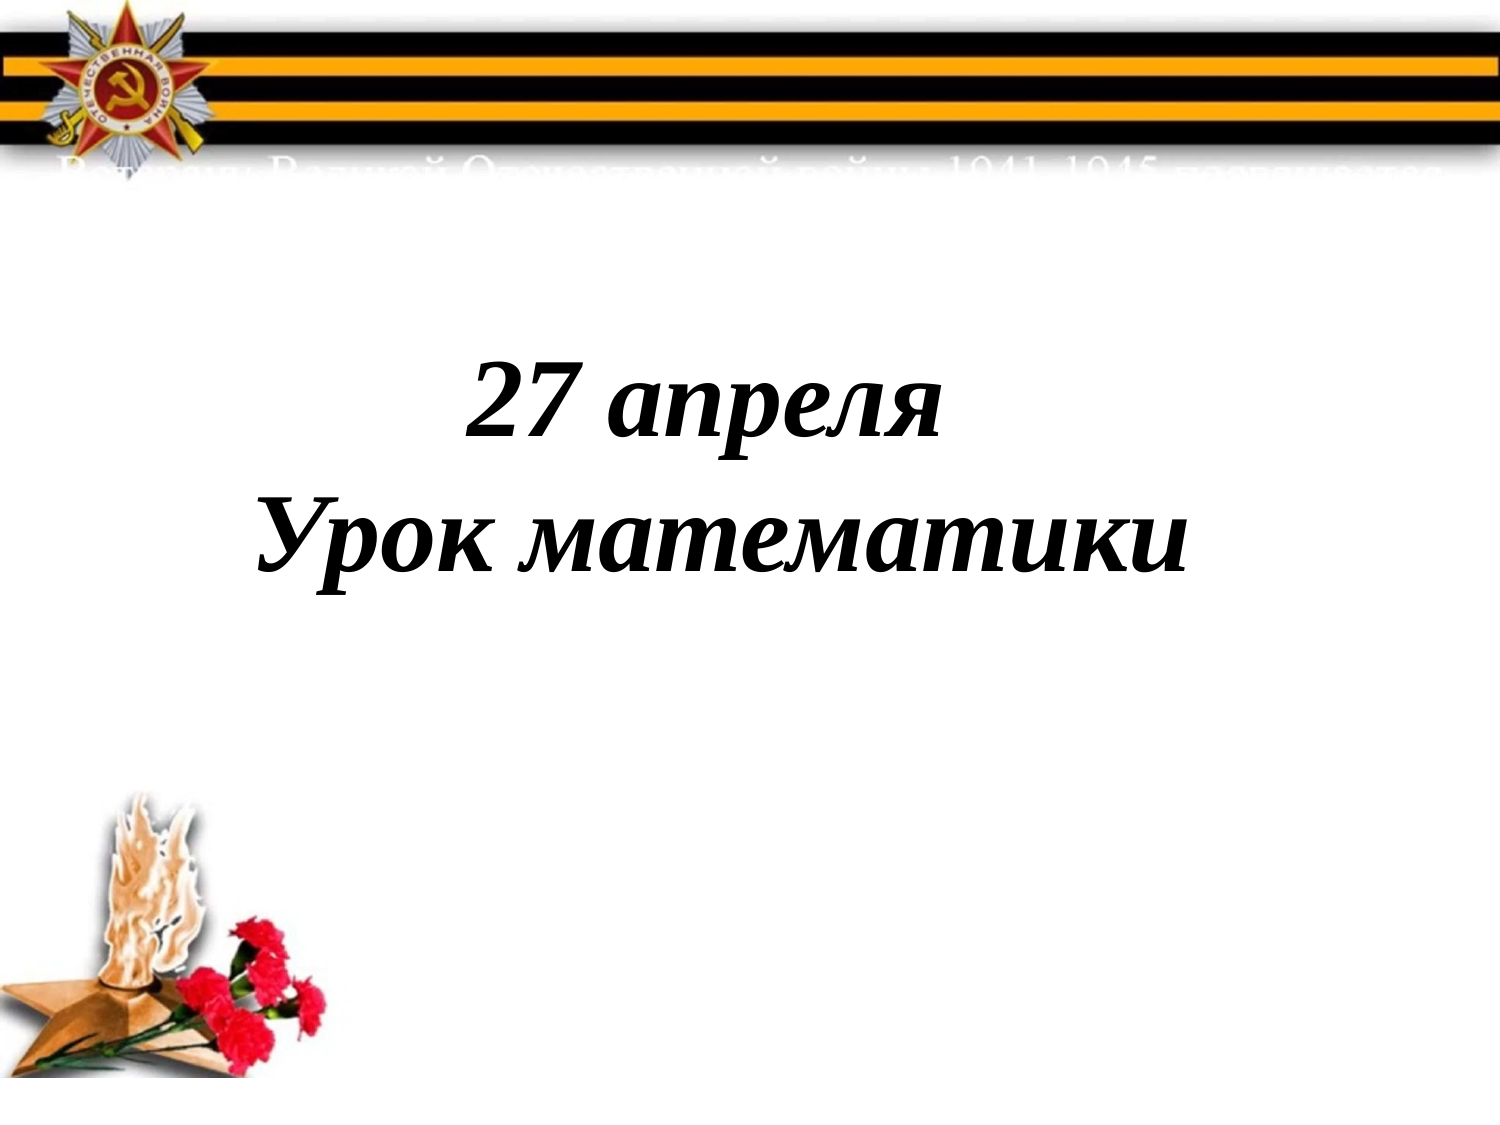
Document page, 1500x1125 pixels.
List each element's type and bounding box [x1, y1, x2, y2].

list [0, 0, 1500, 1079]
